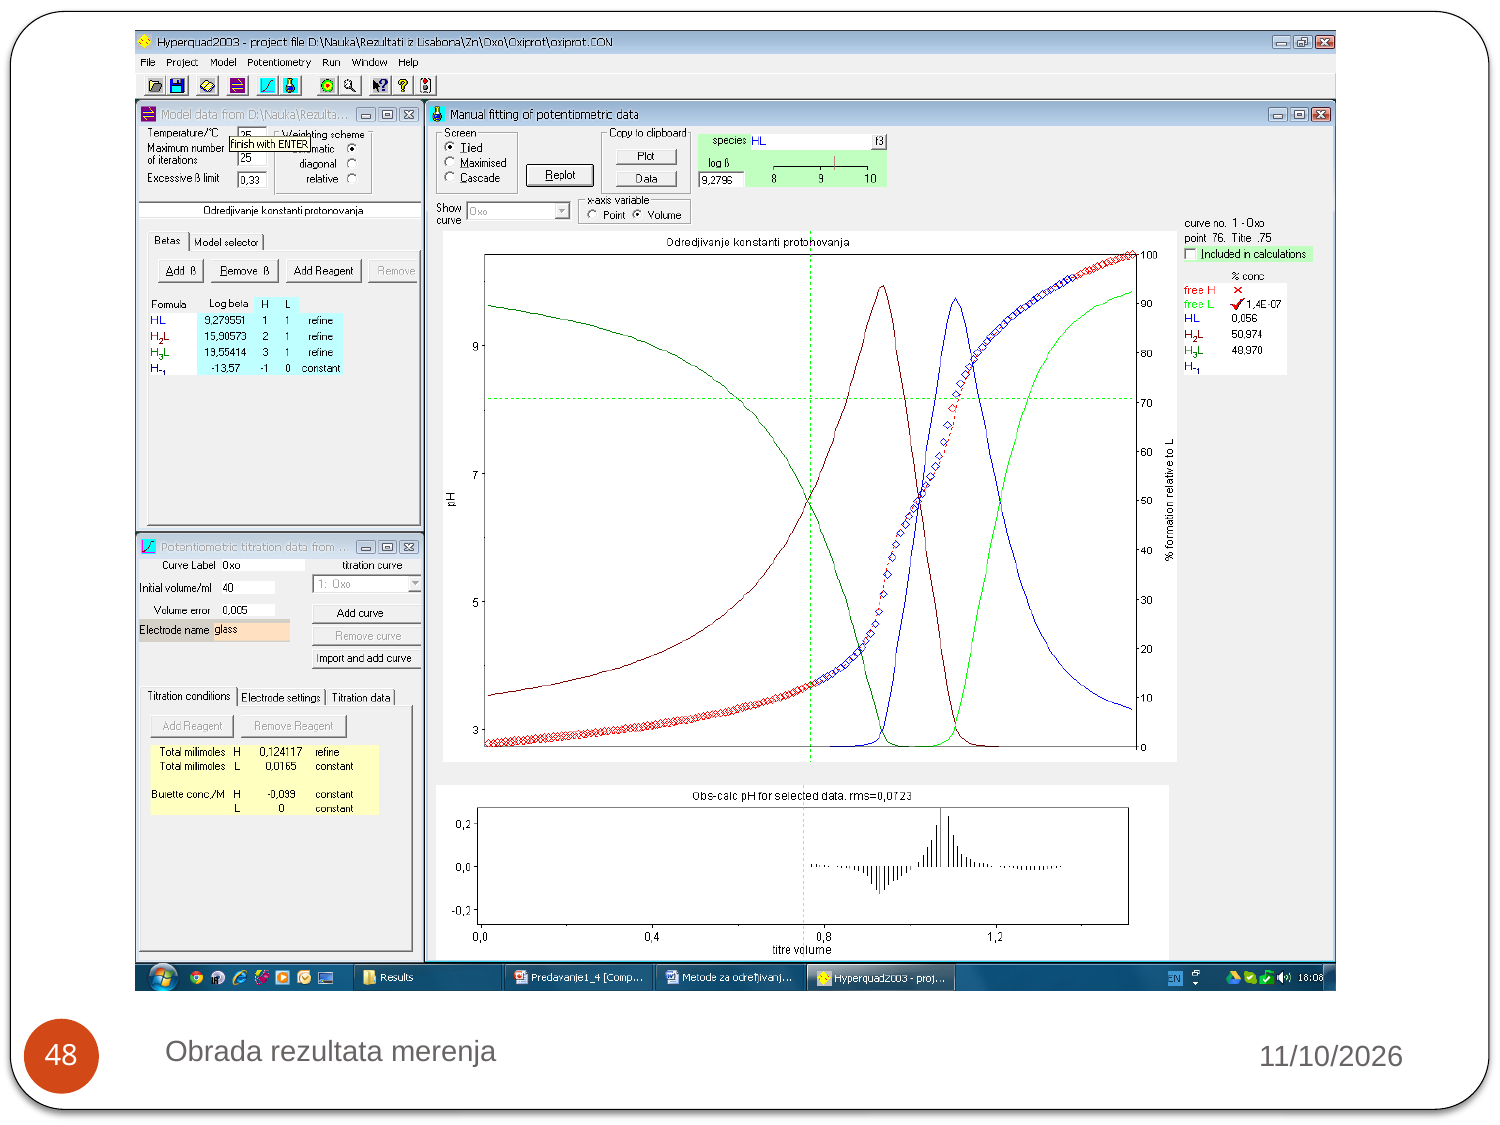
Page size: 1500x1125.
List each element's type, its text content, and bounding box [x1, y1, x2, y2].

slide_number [1012, 1015, 1419, 1094]
picture [135, 30, 1336, 992]
footer Obrada rezultata merenja [150, 1012, 800, 1088]
slide_number 48 [23, 1018, 99, 1094]
